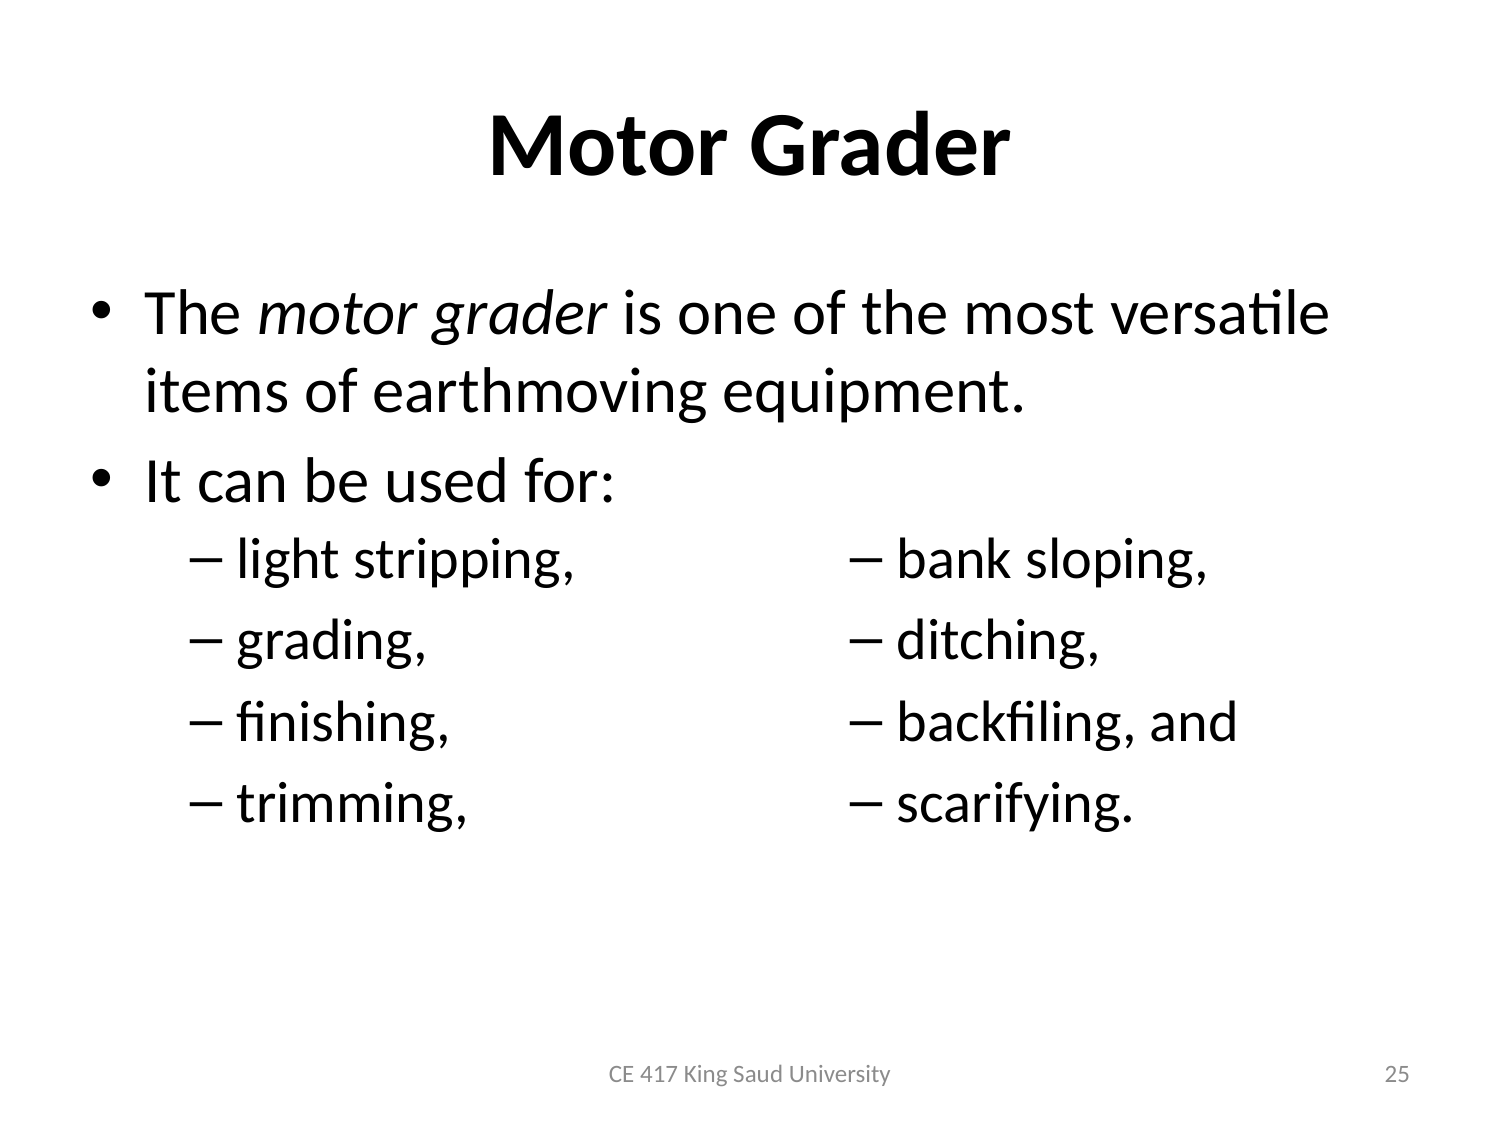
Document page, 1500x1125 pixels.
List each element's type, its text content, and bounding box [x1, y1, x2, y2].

list The motor grader is one of the most versatile items of earthmoving equipment. It can be used for: [75, 262, 1425, 525]
slide_number 25 [1074, 1042, 1425, 1103]
title Motor Grader [75, 45, 1425, 233]
text_box light stripping, grading, finishing, trimming, bank sloping, ditching, backfiling, and scarifying. [99, 512, 1450, 918]
footer CE 417 King Saud University [512, 1042, 988, 1103]
